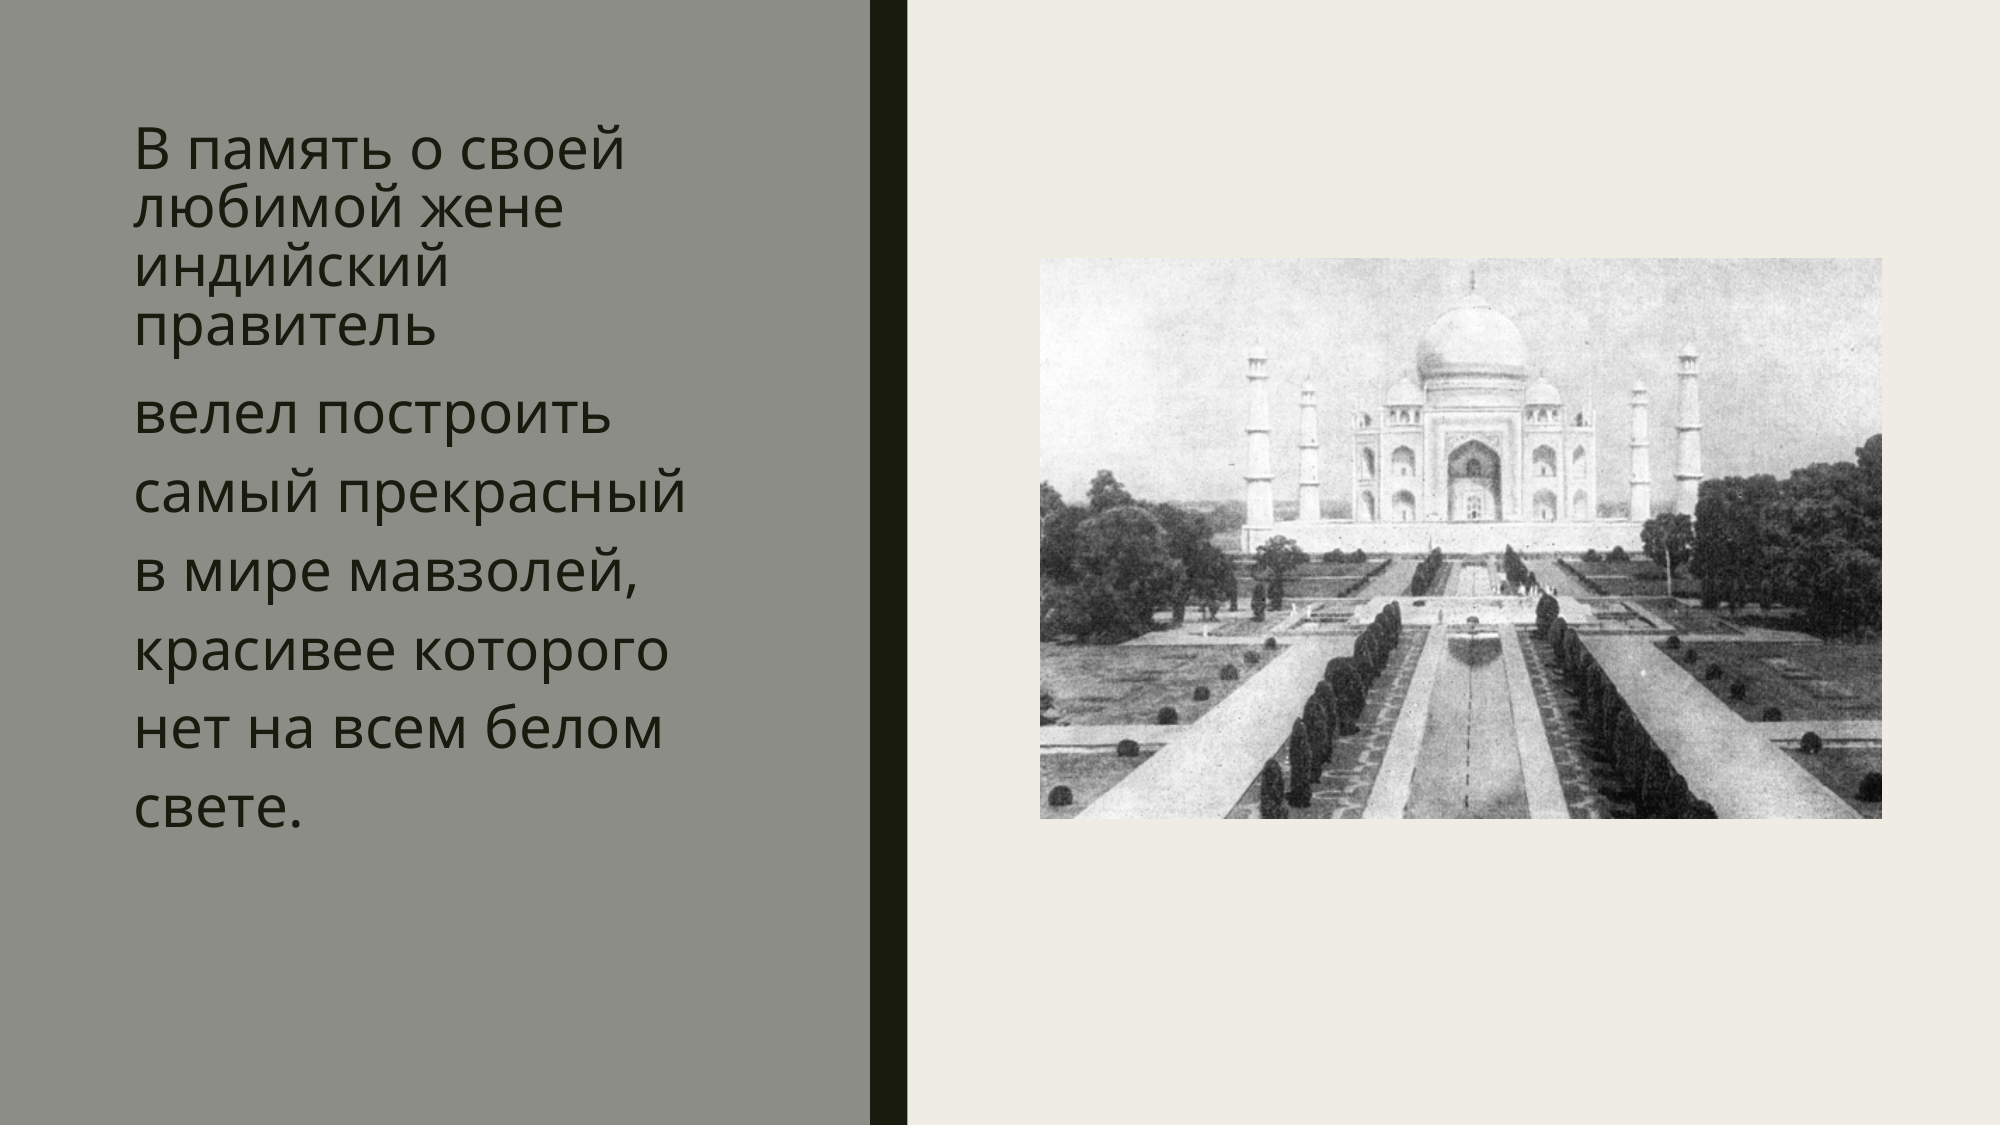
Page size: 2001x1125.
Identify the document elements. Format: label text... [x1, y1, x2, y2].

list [1040, 258, 1882, 819]
list велел построить самый прекрасный в мире мавзолей, красивее которого нет на всем белом свете. [118, 358, 752, 963]
title В память о своей любимой жене индийский правитель [118, 114, 752, 358]
